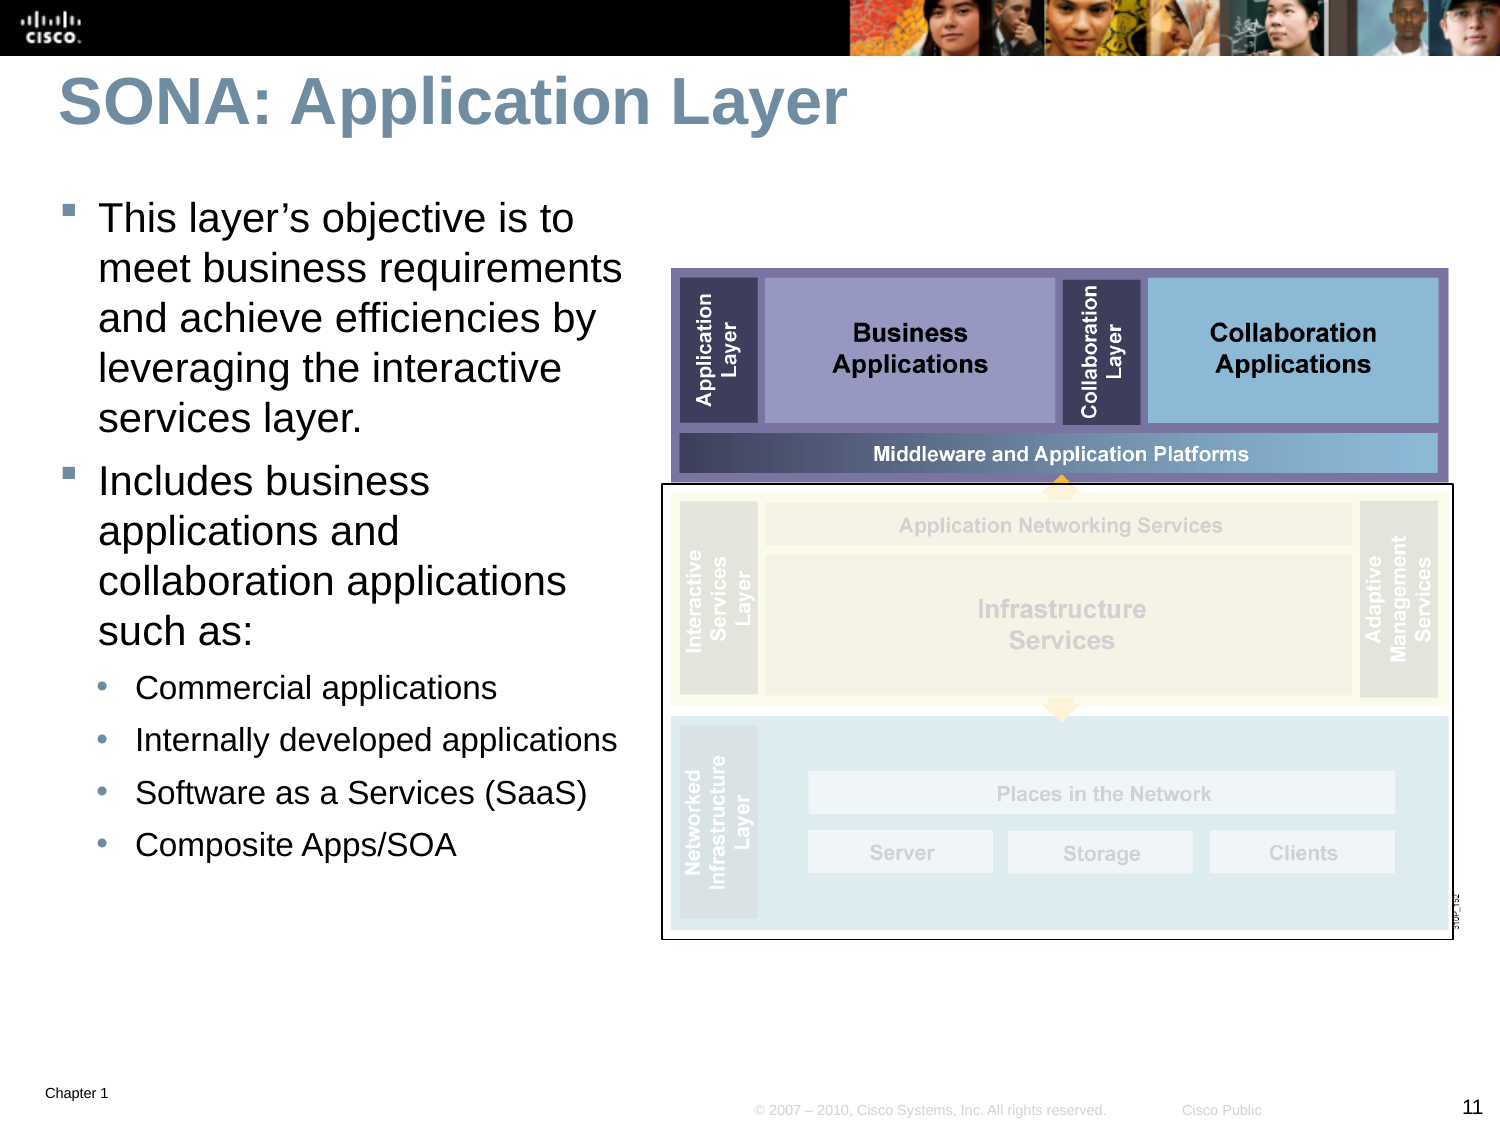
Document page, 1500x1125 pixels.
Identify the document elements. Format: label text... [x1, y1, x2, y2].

title SONA: Application Layer [44, 59, 1443, 182]
picture [0, 0, 1500, 56]
text_box [661, 483, 1454, 940]
picture [670, 267, 1461, 931]
list This layer’s objective is to meet business requirements and achieve efficiencies by leveraging the interactive services layer. Includes business applications and collaboration applications such as: Commercial applications Internally developed applications Software as a Services (SaaS) Composite Apps/SOA [45, 183, 640, 1037]
